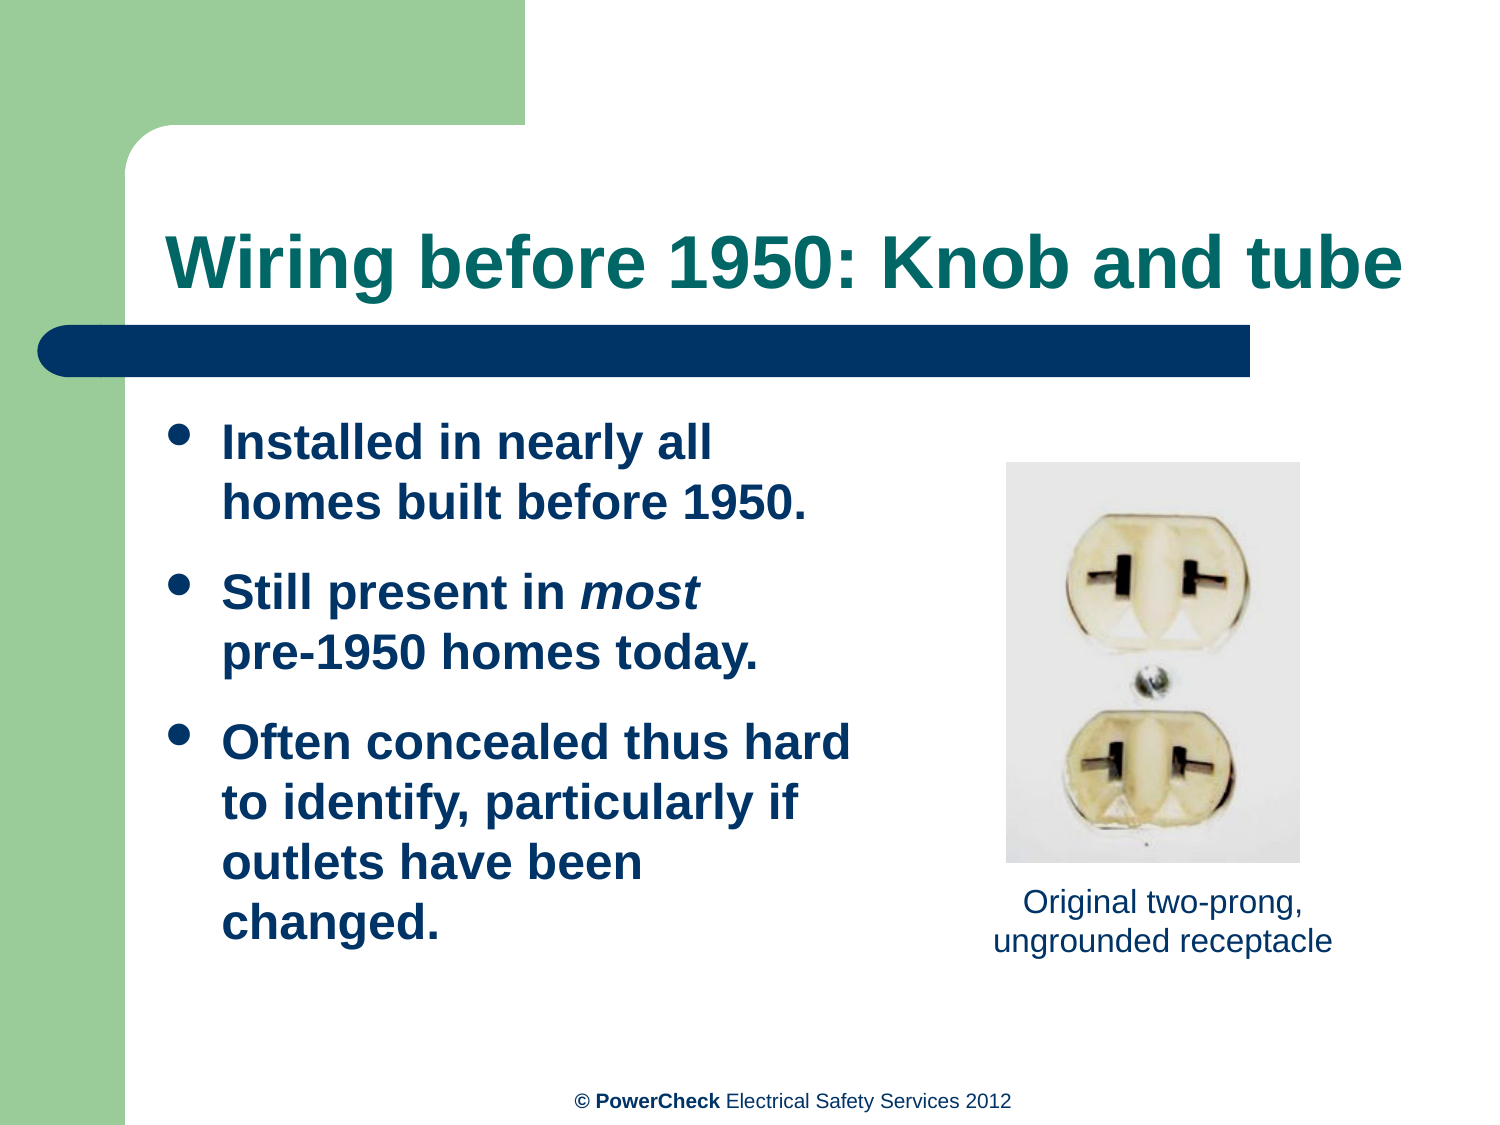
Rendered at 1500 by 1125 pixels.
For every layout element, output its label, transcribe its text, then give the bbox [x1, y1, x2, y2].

title Wiring before 1950: Knob and tube [150, 125, 1463, 313]
text_box Original two-prong, ungrounded receptacle [974, 872, 1353, 967]
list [1005, 462, 1301, 863]
list Installed in nearly all homes built before 1950. Still present in most pre-1950 homes today. Often concealed thus hard to identify, particularly if outlets have been changed. [150, 401, 892, 1038]
footer © PowerCheck Electrical Safety Services 2012 [469, 1079, 1117, 1121]
